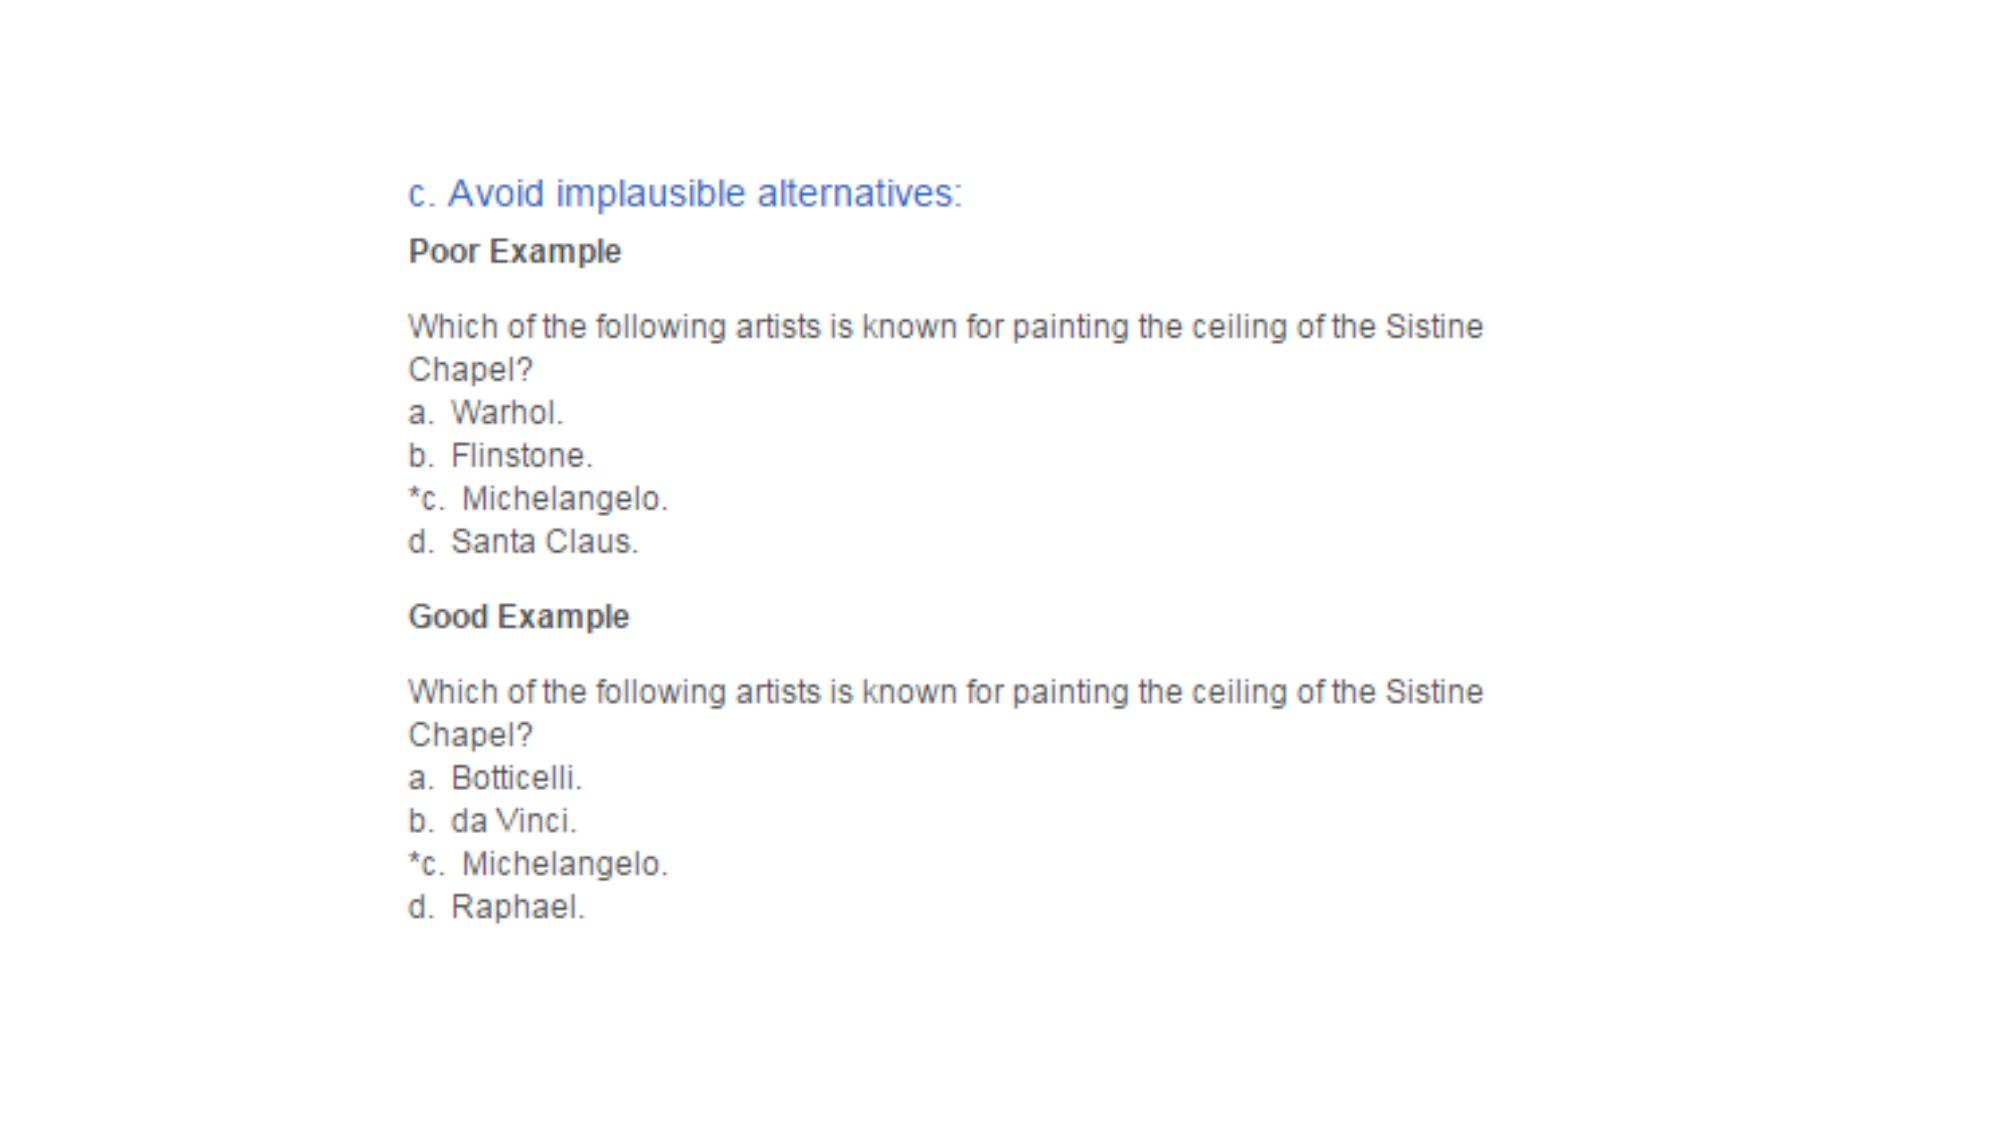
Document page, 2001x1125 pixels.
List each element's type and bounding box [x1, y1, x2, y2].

list [373, 140, 1609, 971]
